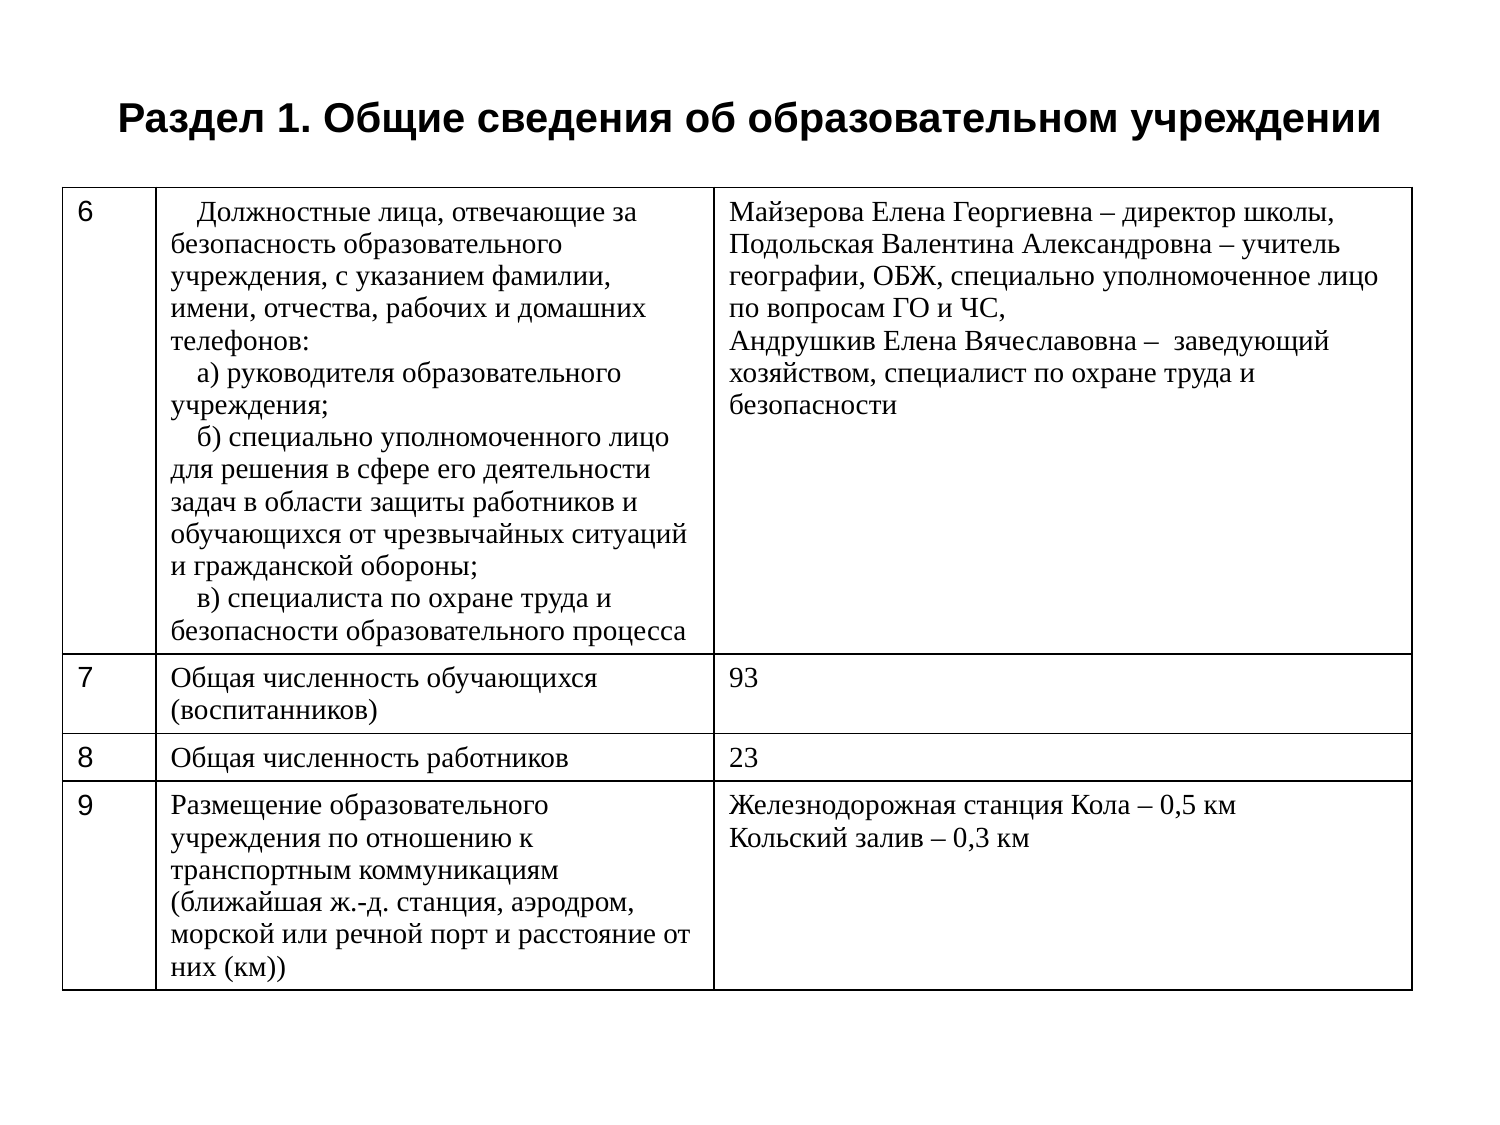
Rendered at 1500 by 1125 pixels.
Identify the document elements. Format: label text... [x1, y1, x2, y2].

table_cell Общая численность обучающихся (воспитанников) [157, 655, 713, 733]
table_cell Железнодорожная станция Кола – 0,5 км Кольский залив – 0,3 км [715, 782, 1411, 989]
table_header Должностные лица, отвечающие за безопасность образовательного учреждения, с указанием фамилии, имени, отчества, рабочих и домашних телефонов: а) руководителя образовательного учреждения; б) специально уполномоченного лицо для решения в сфере его деятельности задач в области защиты работников и обучающихся от чрезвычайных ситуаций и гражданской обороны; в) специалиста по охране труда и безопасности образовательного процесса [157, 188, 713, 653]
table_cell Общая численность работников [157, 734, 713, 780]
table_cell 9 [63, 782, 155, 989]
table_cell Размещение образовательного учреждения по отношению к транспортным коммуникациям (ближайшая ж.-д. станция, аэродром, морской или речной порт и расстояние от них (км)) [157, 782, 713, 989]
table_header 6 [63, 188, 155, 653]
table_header Майзерова Елена Георгиевна – директор школы, Подольская Валентина Александровна – учитель географии, ОБЖ, специально уполномоченное лицо по вопросам ГО и ЧС, Андрушкив Елена Вячеславовна – заведующий хозяйством, специалист по охране труда и безопасности [715, 188, 1411, 653]
title Раздел 1. Общие сведения об образовательном учреждении [74, 44, 1426, 188]
table_cell 7 [63, 655, 155, 733]
table_cell 8 [63, 734, 155, 780]
table_cell 93 [715, 655, 1411, 733]
table_cell 23 [715, 734, 1411, 780]
